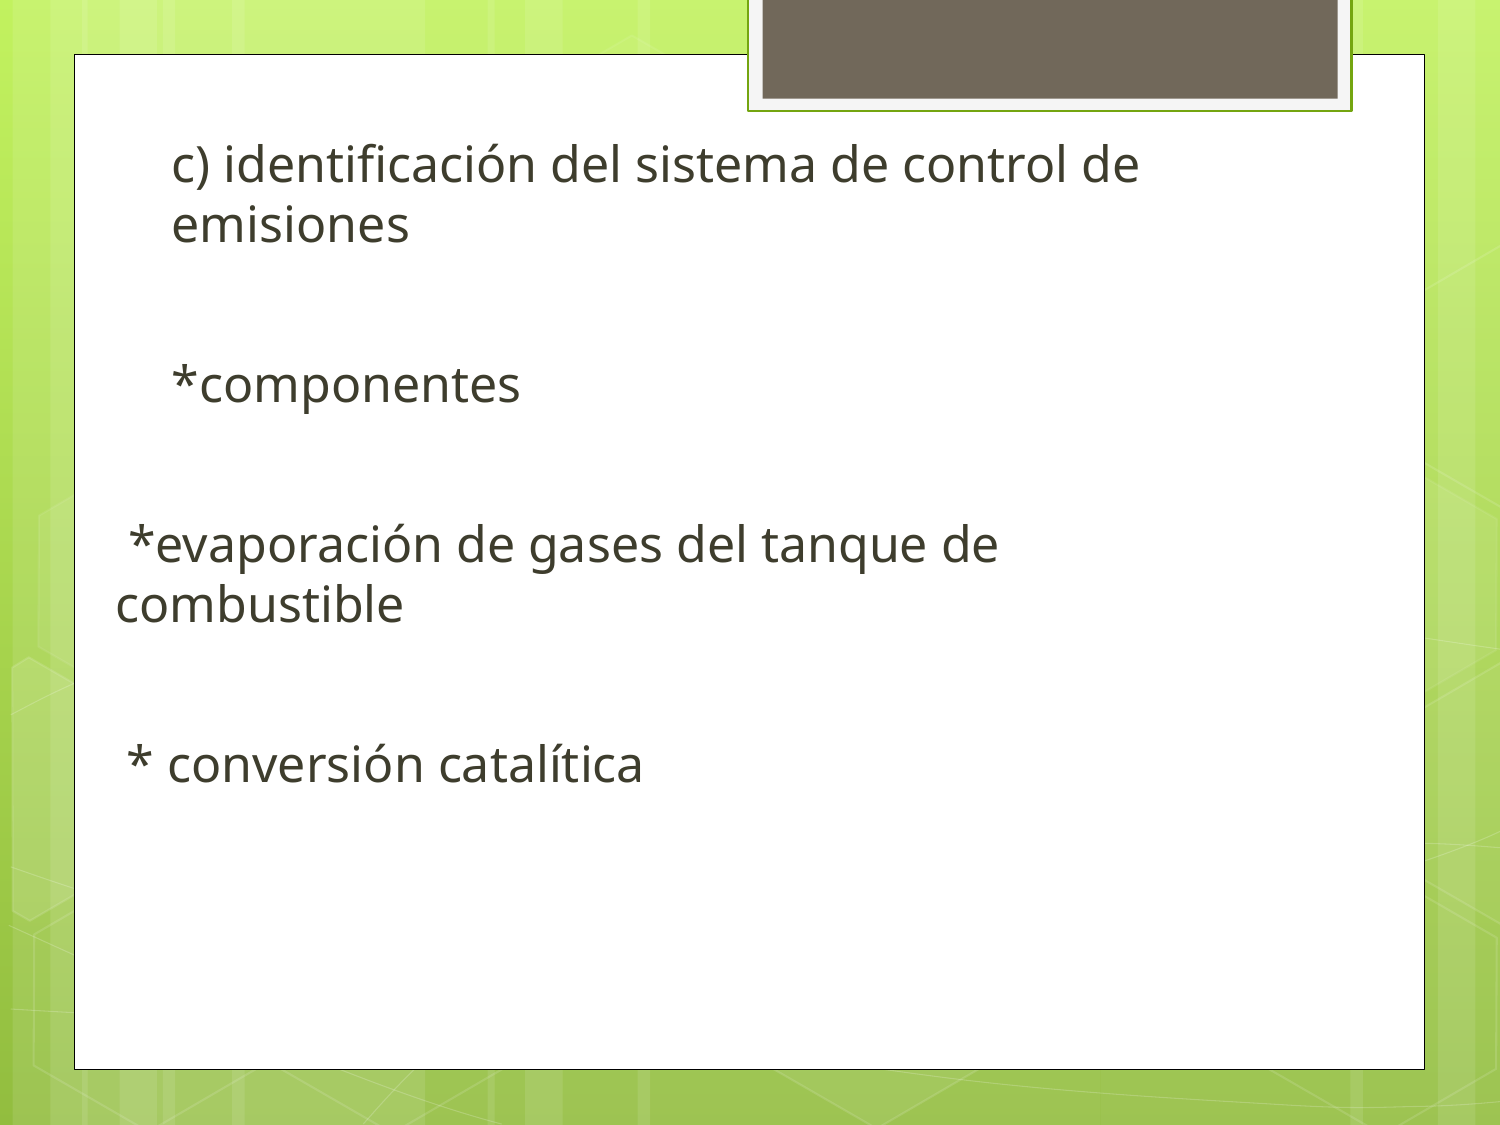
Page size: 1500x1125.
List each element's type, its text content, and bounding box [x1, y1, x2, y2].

list c) identificación del sistema de control de emisiones *componentes *evaporación de gases del tanque de combustible * conversión catalítica [100, 125, 1317, 1059]
